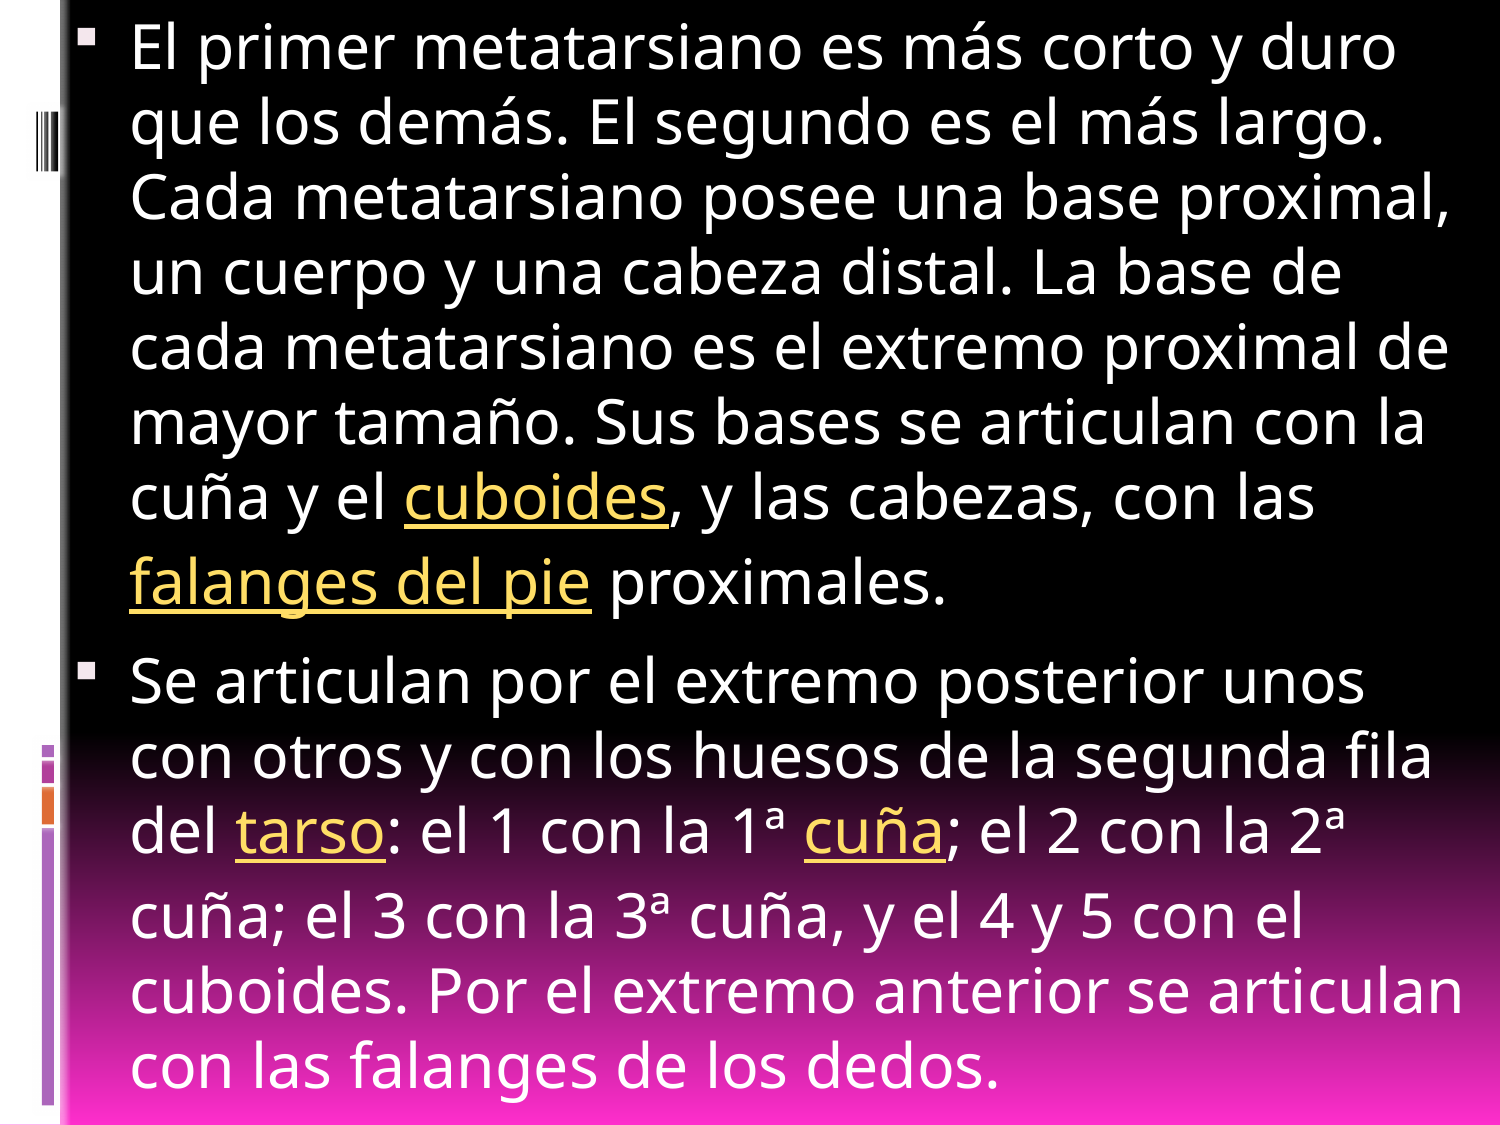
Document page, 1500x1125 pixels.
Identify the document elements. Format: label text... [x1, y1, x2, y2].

list El primer metatarsiano es más corto y duro que los demás. El segundo es el más largo. Cada metatarsiano posee una base proximal, un cuerpo y una cabeza distal. La base de cada metatarsiano es el extremo proximal de mayor tamaño. Sus bases se articulan con la cuña y el cuboides, y las cabezas, con las falanges del pie proximales. Se articulan por el extremo posterior unos con otros y con los huesos de la segunda fila del tarso: el 1 con la 1ª cuña; el 2 con la 2ª cuña; el 3 con la 3ª cuña, y el 4 y 5 con el cuboides. Por el extremo anterior se articulan con las falanges de los dedos. [46, 0, 1500, 1125]
